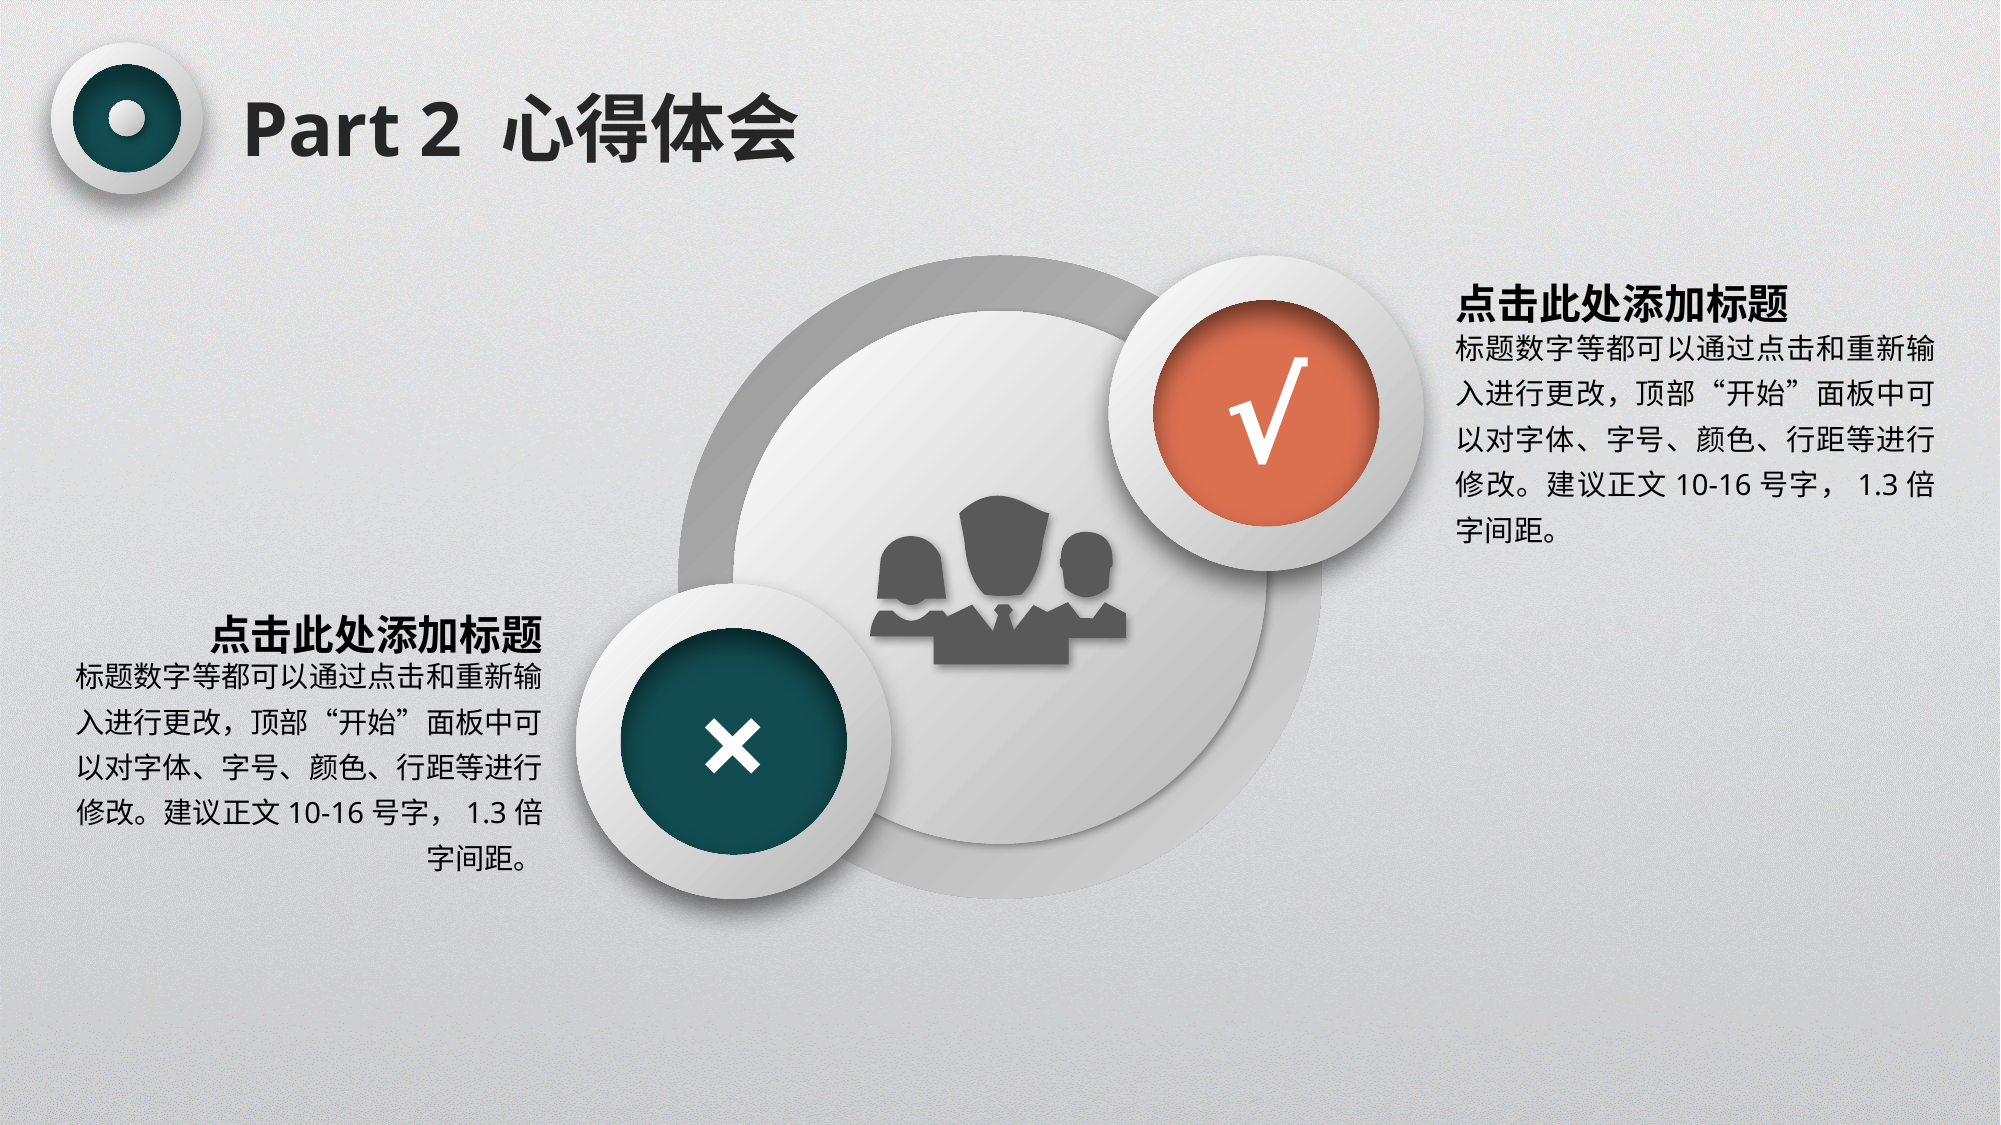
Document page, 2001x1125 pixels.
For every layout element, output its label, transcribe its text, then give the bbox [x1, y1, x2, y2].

text_box [677, 254, 1108, 583]
text_box [892, 602, 1126, 665]
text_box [576, 583, 892, 899]
text_box [1059, 531, 1110, 598]
text_box [892, 593, 1323, 900]
text_box 标题数字等都可以通过点击和重新输入进行更改，顶部“开始”面板中可以对字体、字号、颜色、行距等进行修改。建议正文10-16号字，1.3倍字间距。 [48, 667, 558, 883]
text_box [959, 495, 1050, 596]
picture [0, 0, 2001, 1125]
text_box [51, 42, 203, 194]
text_box 点击此处添加标题 [0, 586, 558, 667]
text_box Part 2 心得体会 [227, 74, 816, 179]
text_box 点击此处添加标题 [1440, 255, 2000, 336]
text_box 标题数字等都可以通过点击和重新输入进行更改，顶部“开始”面板中可以对字体、字号、颜色、行距等进行修改。建议正文10-16号字，1.3倍字间距。 [1440, 336, 1951, 555]
text_box [892, 571, 1267, 845]
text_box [1108, 255, 1424, 571]
text_box [878, 536, 947, 605]
text_box [732, 310, 1108, 617]
